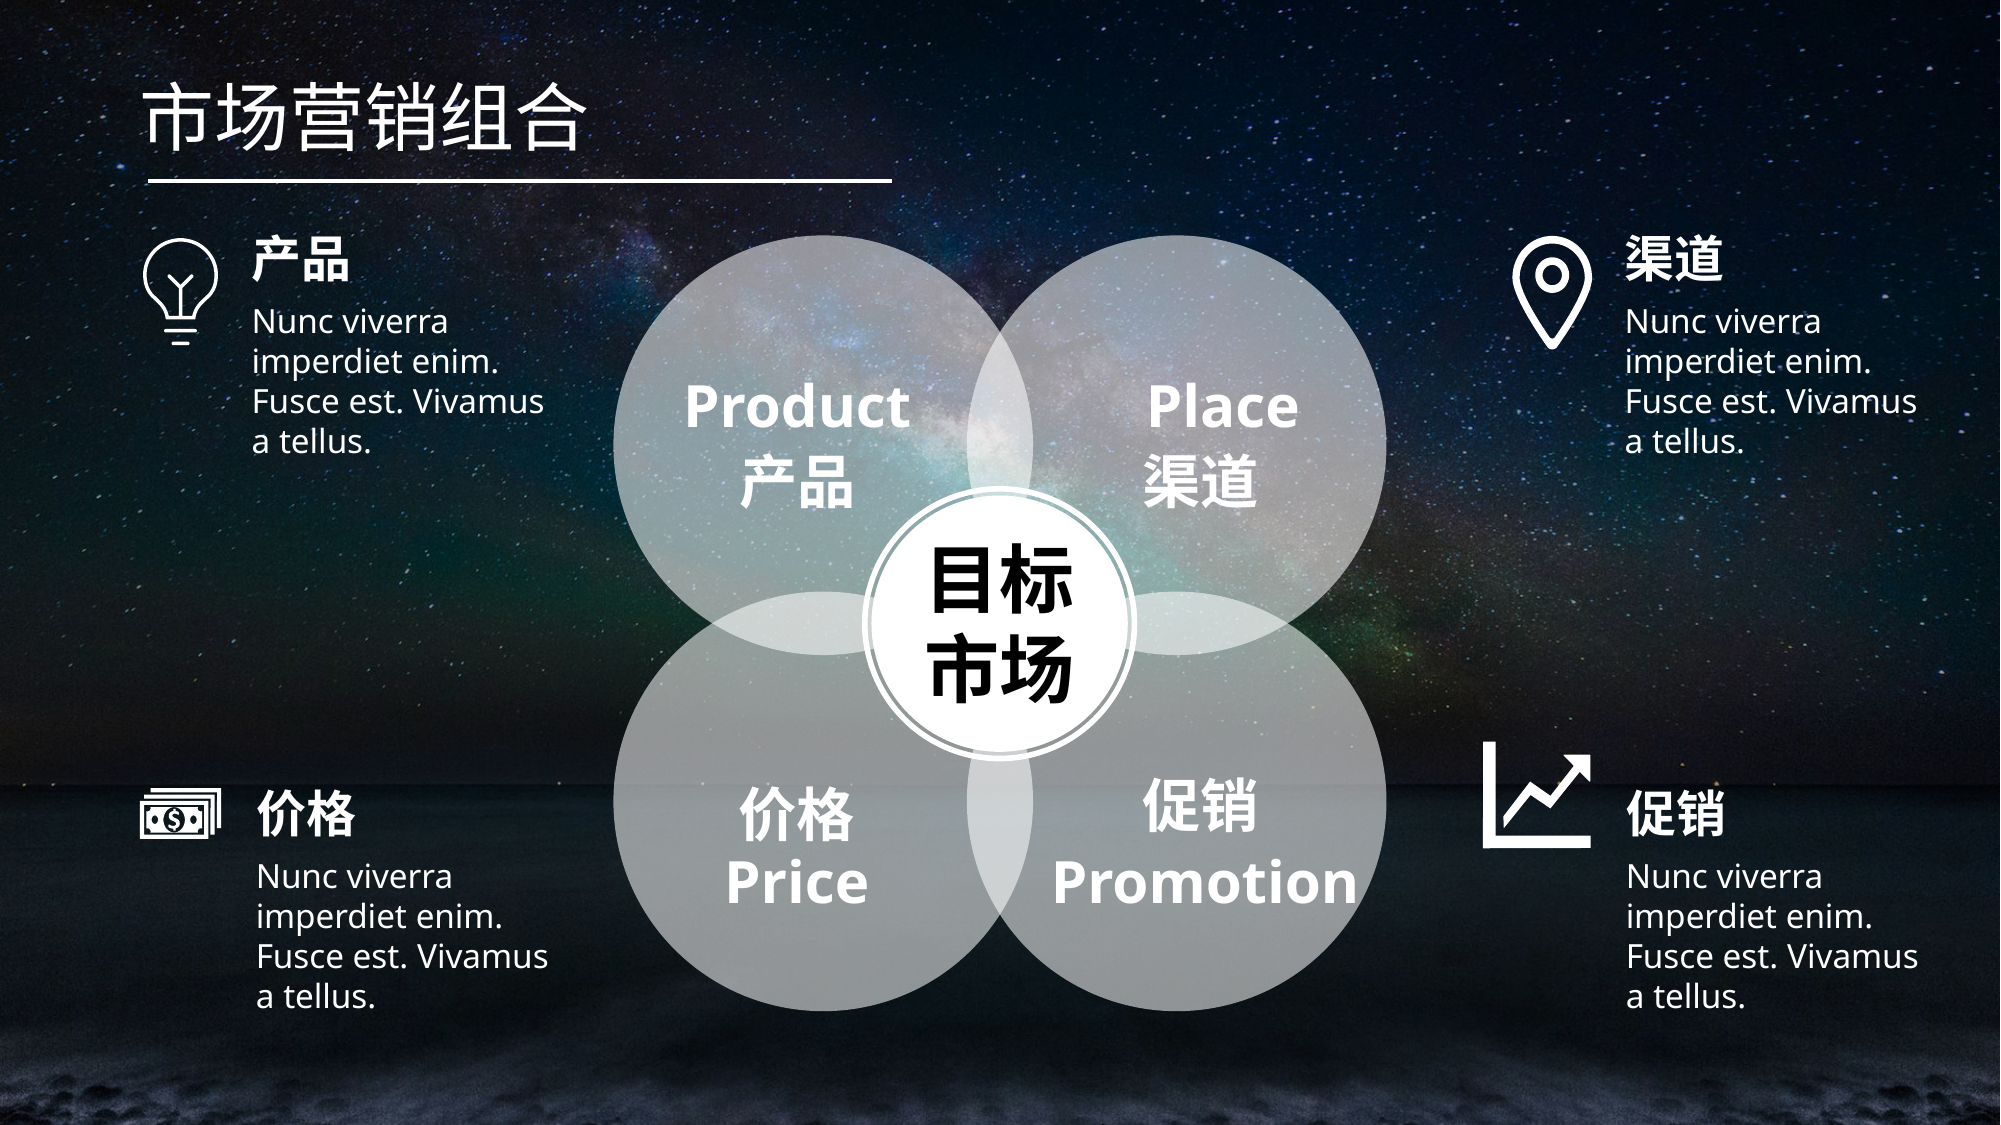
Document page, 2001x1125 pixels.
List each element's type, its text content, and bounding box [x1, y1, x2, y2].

text_box 价格 [241, 775, 371, 851]
text_box 市场营销组合 [124, 63, 605, 169]
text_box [861, 485, 1138, 762]
picture [0, 0, 2000, 1125]
text_box [150, 788, 222, 829]
text_box 渠道 [1609, 219, 1740, 295]
text_box Nunc viverra imperdiet enim. Fusce est. Vivamus a tellus. [236, 292, 565, 468]
text_box Nunc viverra imperdiet enim. Fusce est. Vivamus a tellus. [241, 848, 569, 1023]
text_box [613, 235, 1387, 1012]
text_box [139, 800, 209, 839]
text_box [1482, 741, 1591, 849]
text_box [1512, 235, 1593, 350]
text_box 产品 [236, 219, 367, 295]
text_box [144, 794, 215, 835]
text_box Nunc viverra imperdiet enim. Fusce est. Vivamus a tellus. [1611, 848, 1940, 1023]
text_box 促销 [1611, 775, 1741, 851]
text_box Nunc viverra imperdiet enim. Fusce est. Vivamus a tellus. [1609, 292, 1938, 468]
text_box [143, 238, 218, 346]
